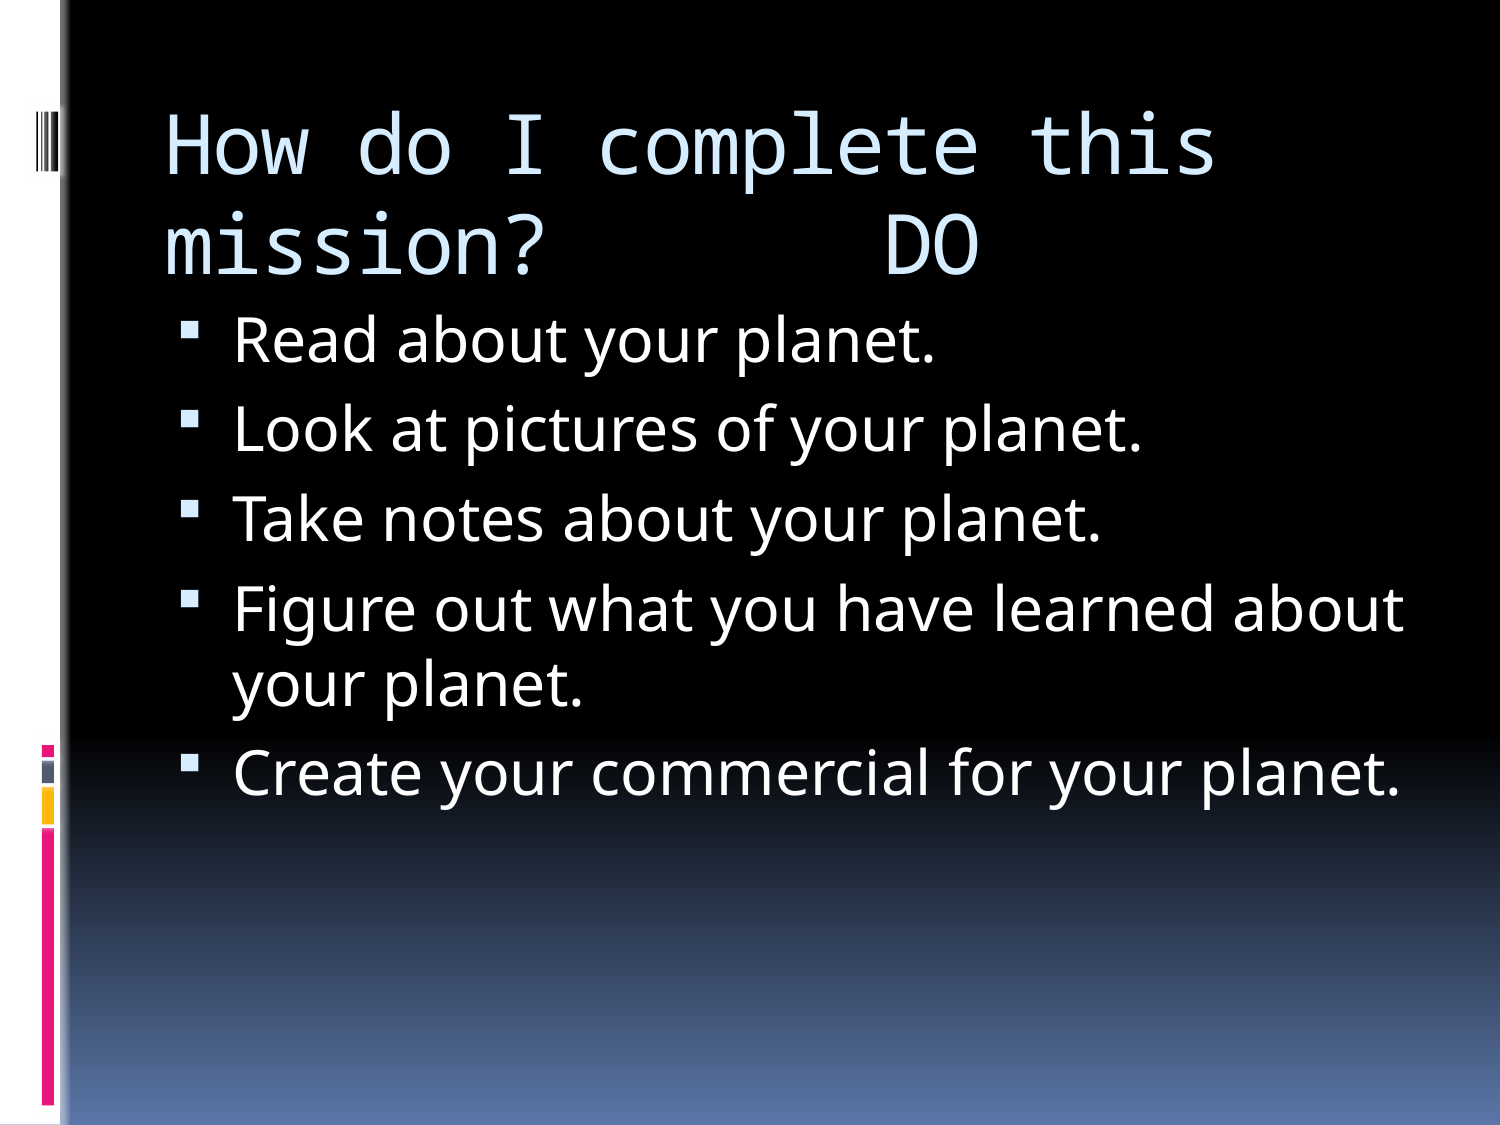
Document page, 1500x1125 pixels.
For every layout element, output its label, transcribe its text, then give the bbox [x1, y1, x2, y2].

list Read about your planet. Look at pictures of your planet. Take notes about your planet. Figure out what you have learned about your planet. Create your commercial for your planet. [150, 292, 1425, 1043]
title How do I complete this mission? DO [150, 83, 1425, 234]
